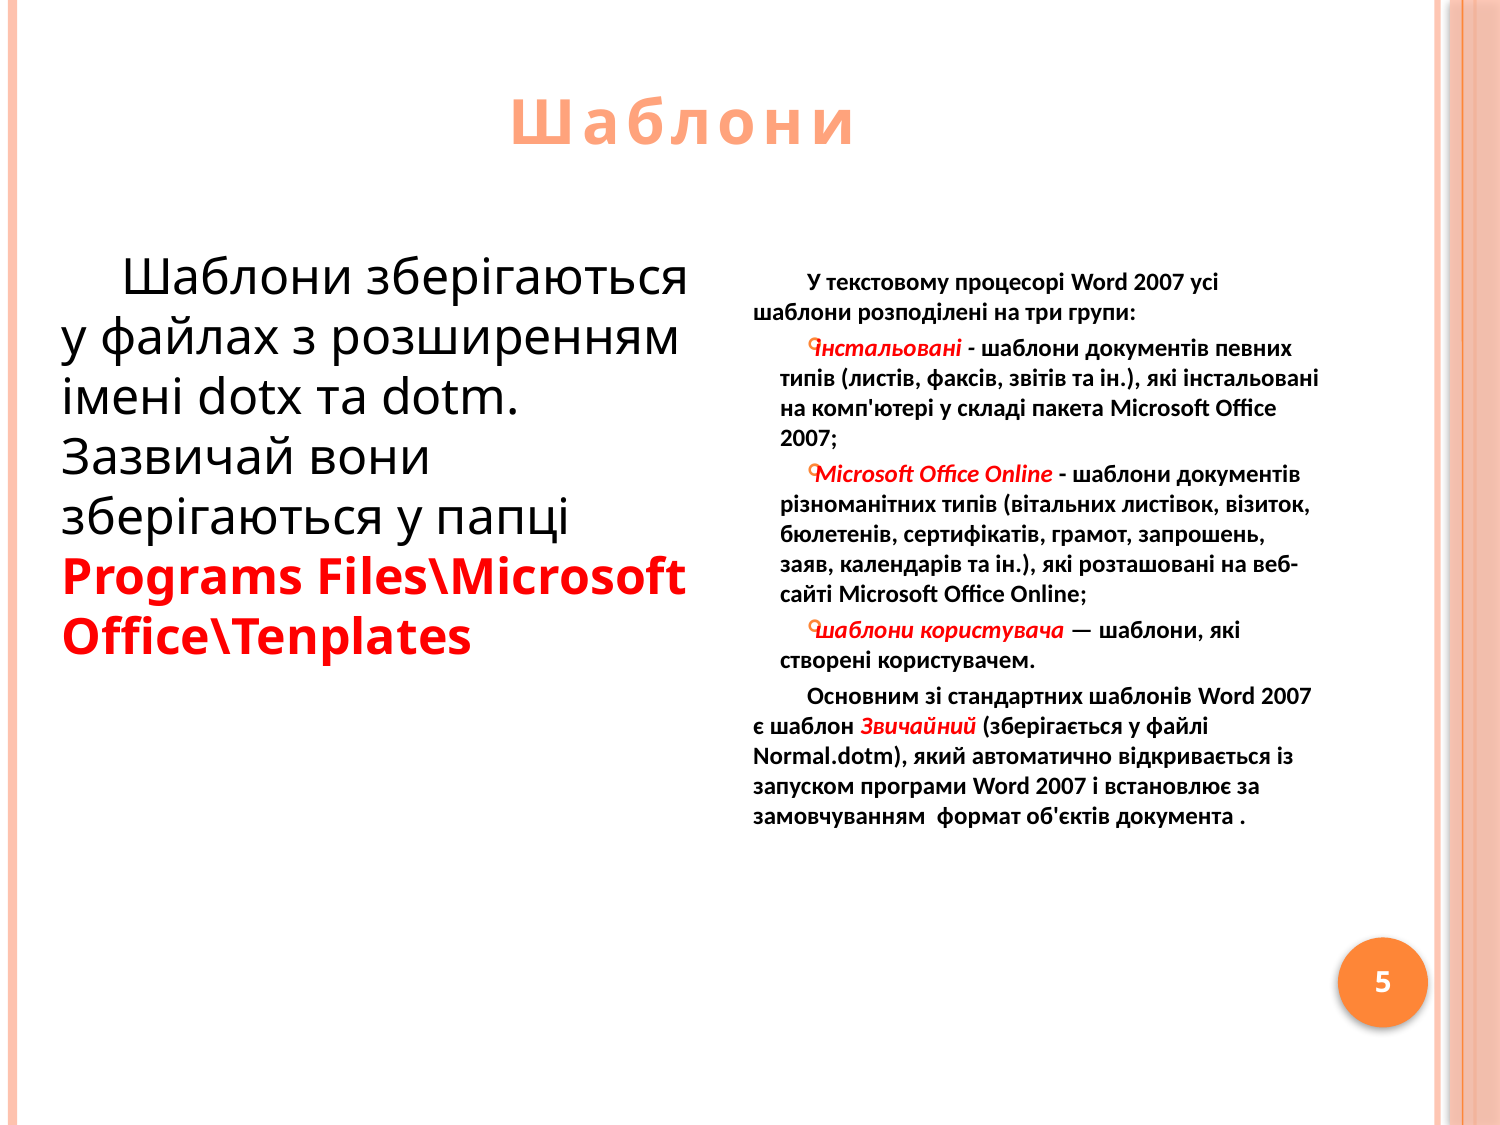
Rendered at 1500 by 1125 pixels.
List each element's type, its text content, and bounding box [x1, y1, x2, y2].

slide_number 5 [1333, 940, 1434, 1027]
title Шаблони [75, 44, 1313, 164]
list У текстовому процесорі Word 2007 усі шаблони розподілені на три групи: інстальовані - шаблони документів певних типів (листів, факсів, звітів та ін.), які інстальовані на комп'ютері у складі пакета Microsoft Office 2007; Microsoft Office Online - шаблони документів різноманітних типів (вітальних листівок, візиток, бюлетенів, сертифікатів, грамот, запрошень, заяв, календарів та ін.), які розташовані на веб-сайті Microsoft Office Online; шаблони користувача — шаблони, які створені користувачем. Основним зі стандартних шаблонів Word 2007 є шаблон Звичайний (зберігається у файлі Normal.dotm), який автоматично відкривається із запуском програми Word 2007 і встановлює за замовчуванням формат об'єктів документа . [738, 257, 1339, 856]
list Шаблони зберігаються у файлах з розширенням імені dotx та dotm. Зазвичай вони зберігаються у папці Programs Files\Microsoft Office\Tenplates [46, 236, 738, 884]
